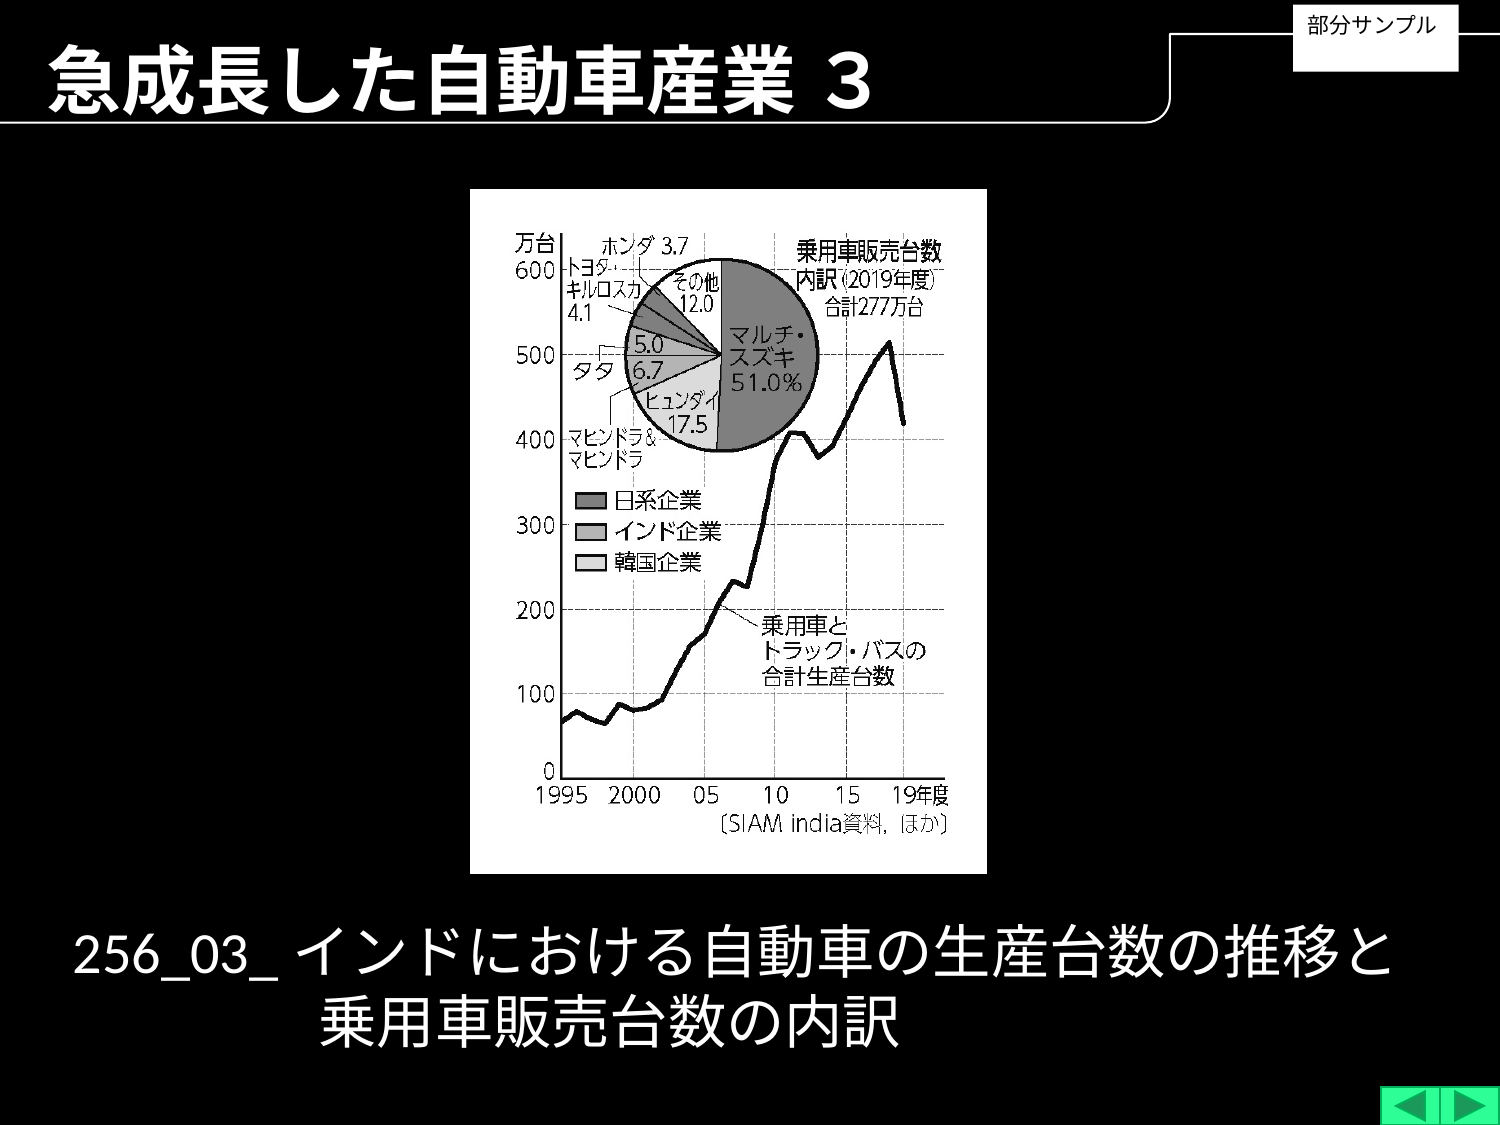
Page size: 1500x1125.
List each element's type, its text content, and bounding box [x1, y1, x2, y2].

picture [470, 189, 987, 874]
text_box 急成長した自動車産業 ３ [31, 5, 1172, 131]
text_box 部分サンプル [1293, 4, 1459, 72]
list 256_03_インドにおける自動車の生産台数の推移と 乗用車販売台数の内訳 [0, 915, 1500, 979]
